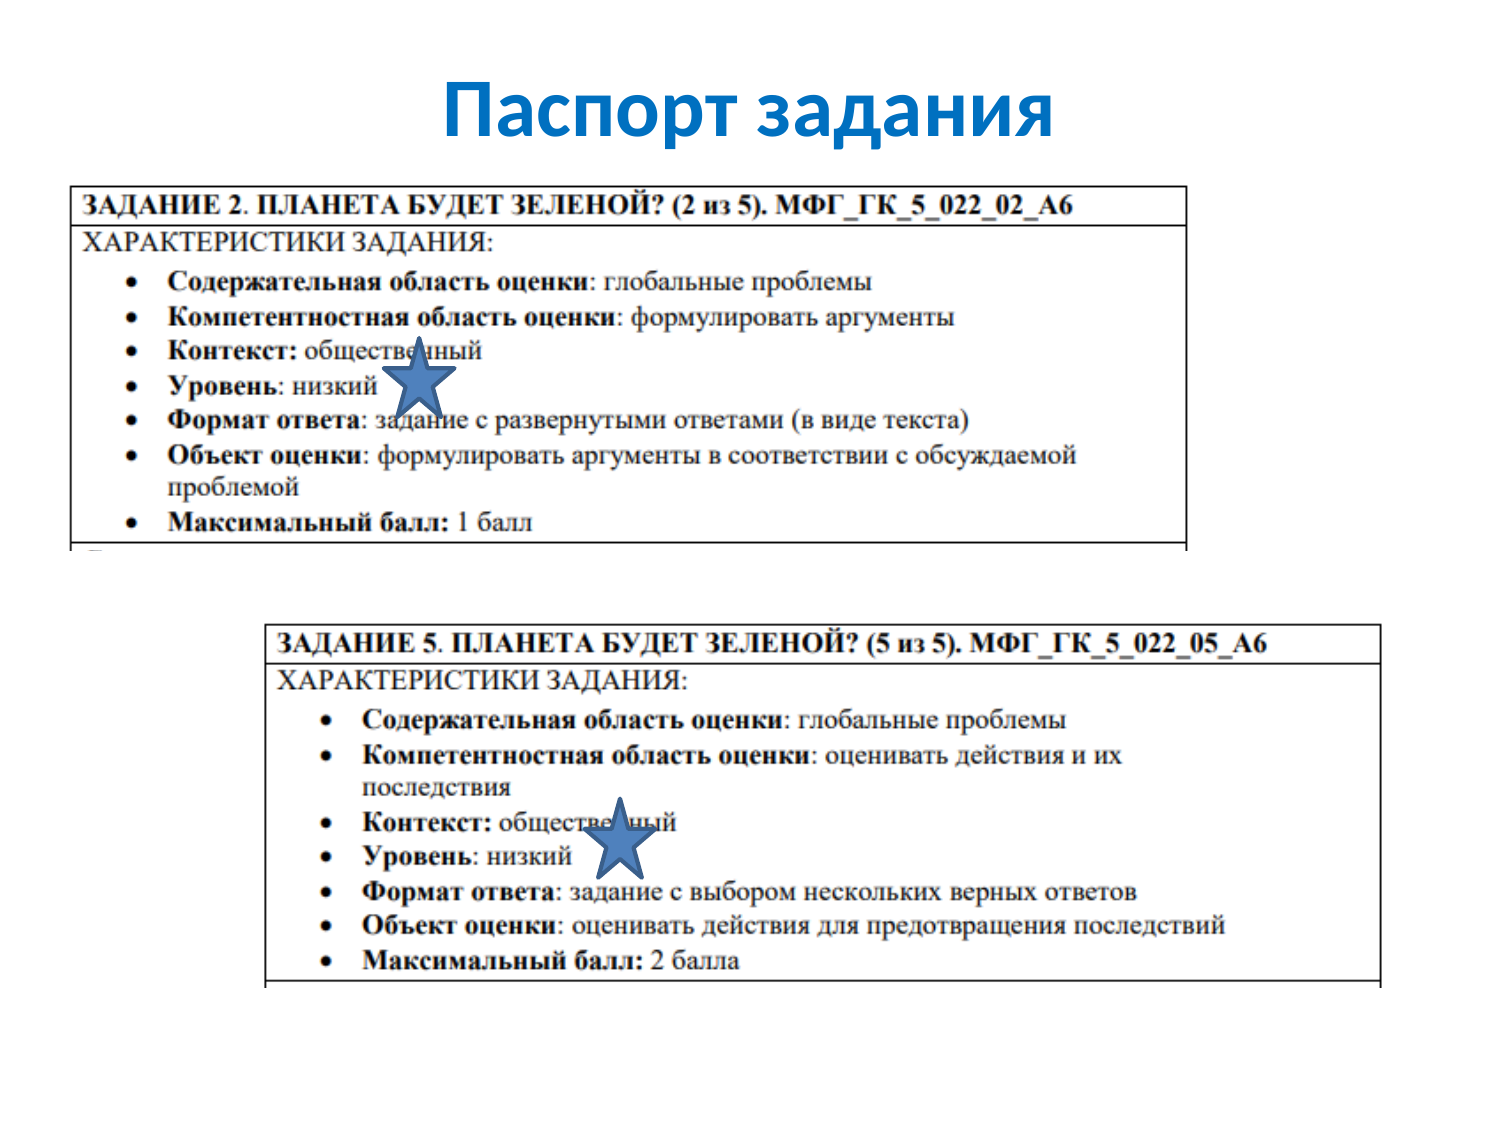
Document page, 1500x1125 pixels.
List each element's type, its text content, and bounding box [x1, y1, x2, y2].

title Паспорт задания [75, 45, 1425, 161]
picture [261, 621, 1393, 988]
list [0, 184, 1198, 551]
